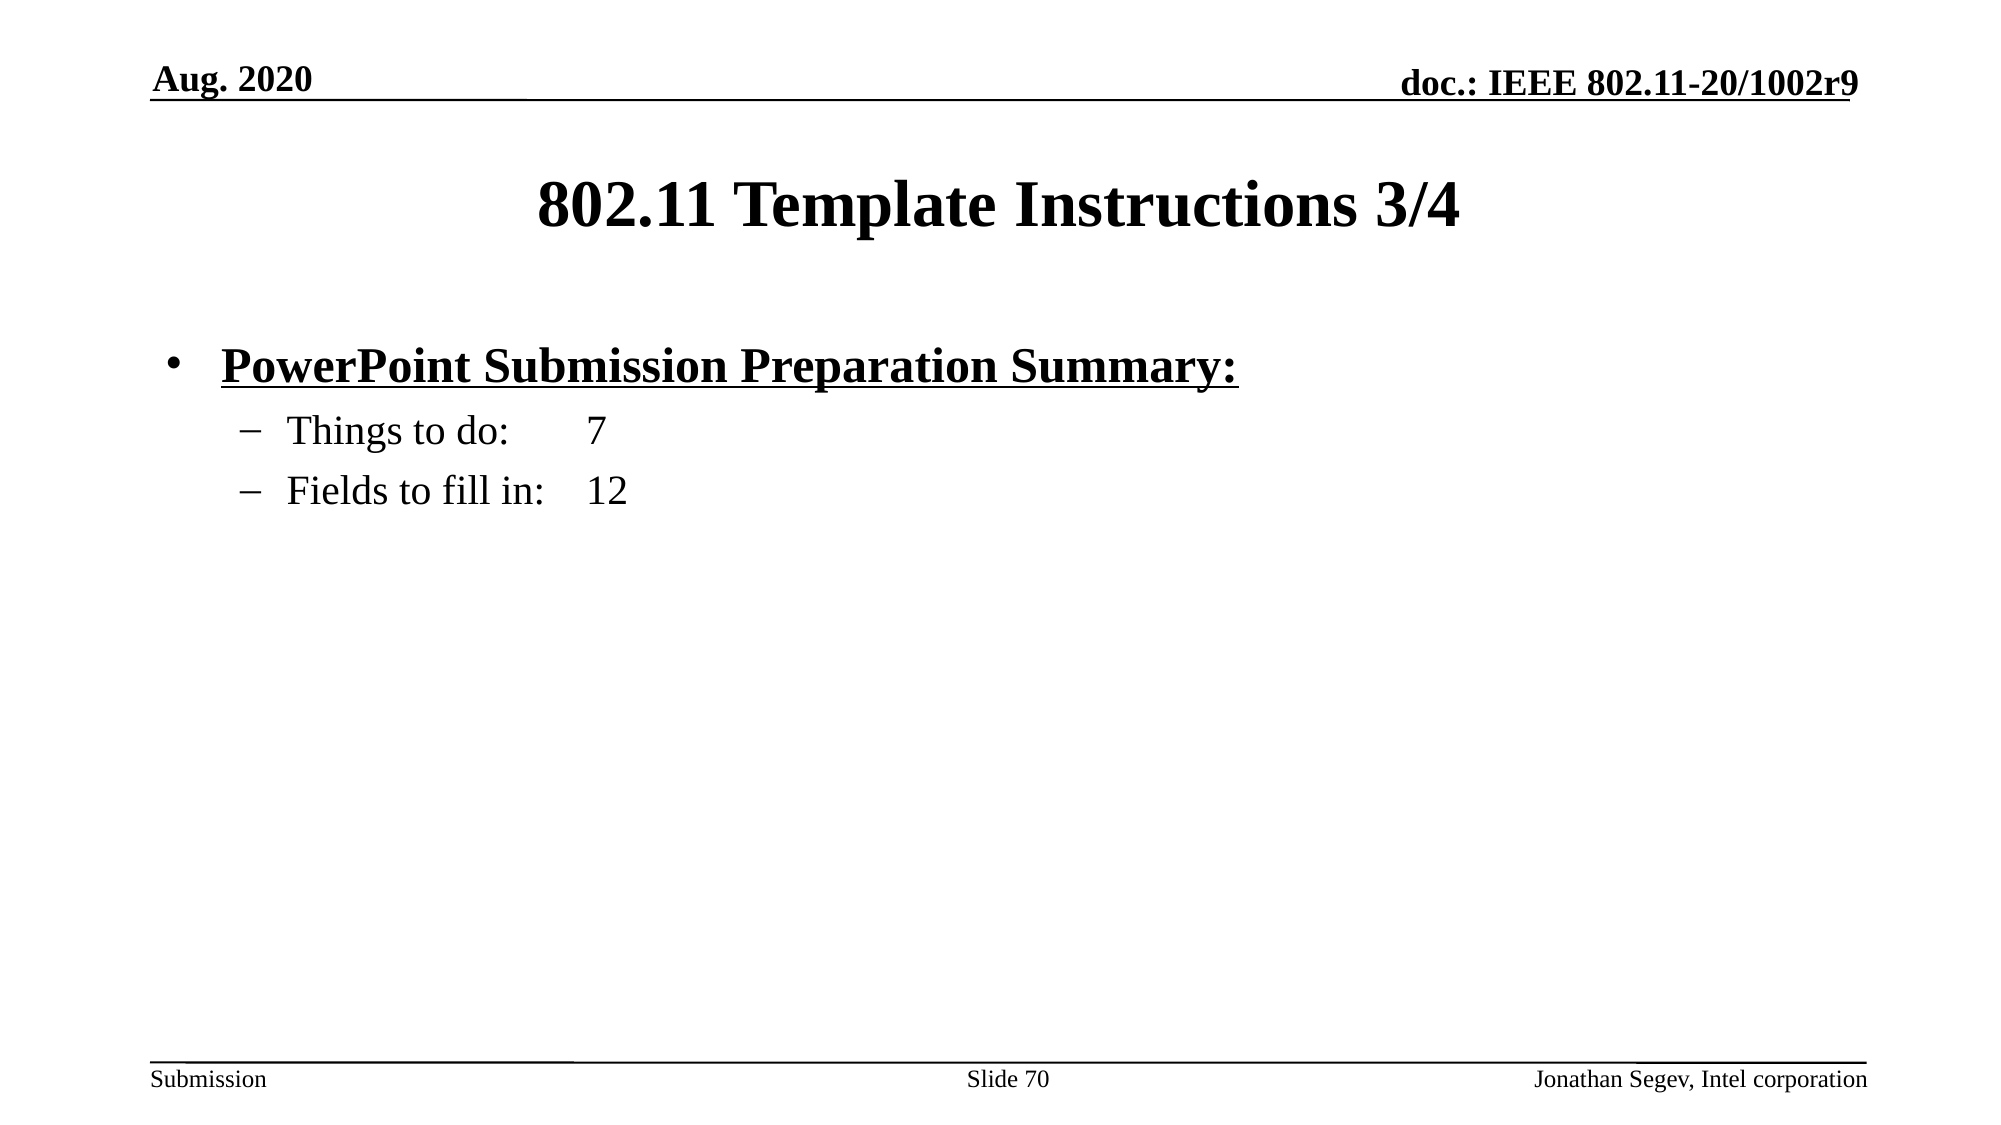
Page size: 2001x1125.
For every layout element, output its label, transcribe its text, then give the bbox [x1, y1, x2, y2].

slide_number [152, 54, 563, 100]
title 802.11 Template Instructions 3/4 [149, 112, 1850, 288]
slide_number Slide 70 [950, 1061, 1067, 1123]
list PowerPoint Submission Preparation Summary: Things to do: 7 Fields to fill in: 12 [149, 324, 1850, 1000]
footer Jonathan Segev, Intel corporation [1171, 1061, 1869, 1093]
